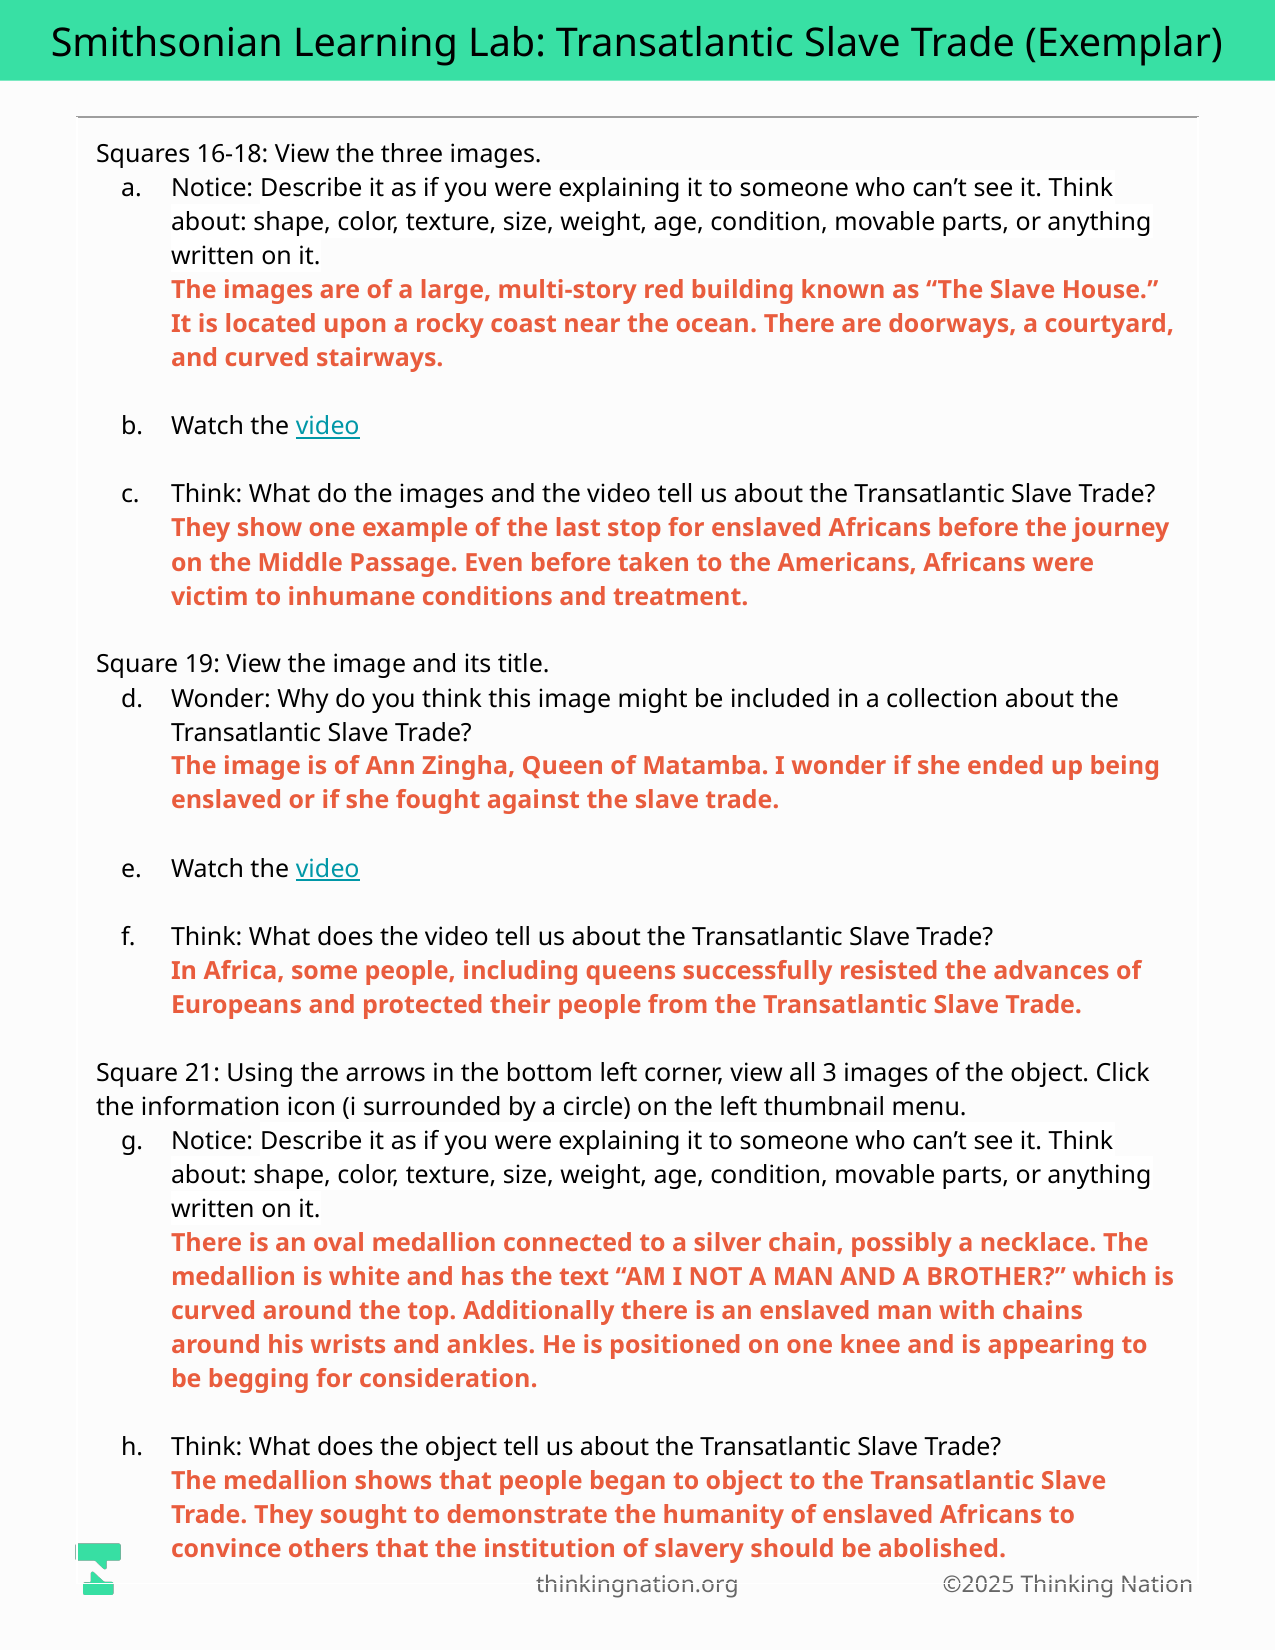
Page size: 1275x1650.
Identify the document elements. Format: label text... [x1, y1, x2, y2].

picture [62, 1533, 134, 1605]
text_box thinkingnation.org [486, 1584, 789, 1605]
text_box ©2025 Thinking Nation [907, 1553, 1210, 1605]
text_box Smithsonian Learning Lab: Transatlantic Slave Trade (Exemplar) [0, 0, 1275, 81]
table_header Squares 16-18: View the three images. Notice: Describe it as if you were explaining it to someone who can’t see it. Think about: shape, color, texture, size, weight, age, condition, movable parts, or anything written on it. The images are of a large, multi-story red building known as “The Slave House.” It is located upon a rocky coast near the ocean. There are doorways, a courtyard, and curved stairways. Watch the video Think: What do the images and the video tell us about the Transatlantic Slave Trade? They show one example of the last stop for enslaved Africans before the journey on the Middle Passage. Even before taken to the Americans, Africans were victim to inhumane conditions and treatment. Square 19: View the image and its title. Wonder: Why do you think this image might be included in a collection about the Transatlantic Slave Trade? The image is of Ann Zingha, Queen of Matamba. I wonder if she ended up being enslaved or if she fought against the slave trade. Watch the video Think: What does the video tell us about the Transatlantic Slave Trade? In Africa, some people, including queens successfully resisted the advances of Europeans and protected their people from the Transatlantic Slave Trade. Square 21: Using the arrows in the bottom left corner, view all 3 images of the object. Click the information icon (i surrounded by a circle) on the left thumbnail menu. Notice: Describe it as if you were explaining it to someone who can’t see it. Think about: shape, color, texture, size, weight, age, condition, movable parts, or anything written on it. There is an oval medallion connected to a silver chain, possibly a necklace. The medallion is white and has the text “AM I NOT A MAN AND A BROTHER?” which is curved around the top. Additionally there is an enslaved man with chains around his wrists and ankles. He is positioned on one knee and is appearing to be begging for consideration. Think: What does the object tell us about the Transatlantic Slave Trade? The medallion shows that people began to object to the Transatlantic Slave Trade. They sought to demonstrate the humanity of enslaved Africans to convince others that the institution of slavery should be abolished. [78, 118, 1197, 1583]
